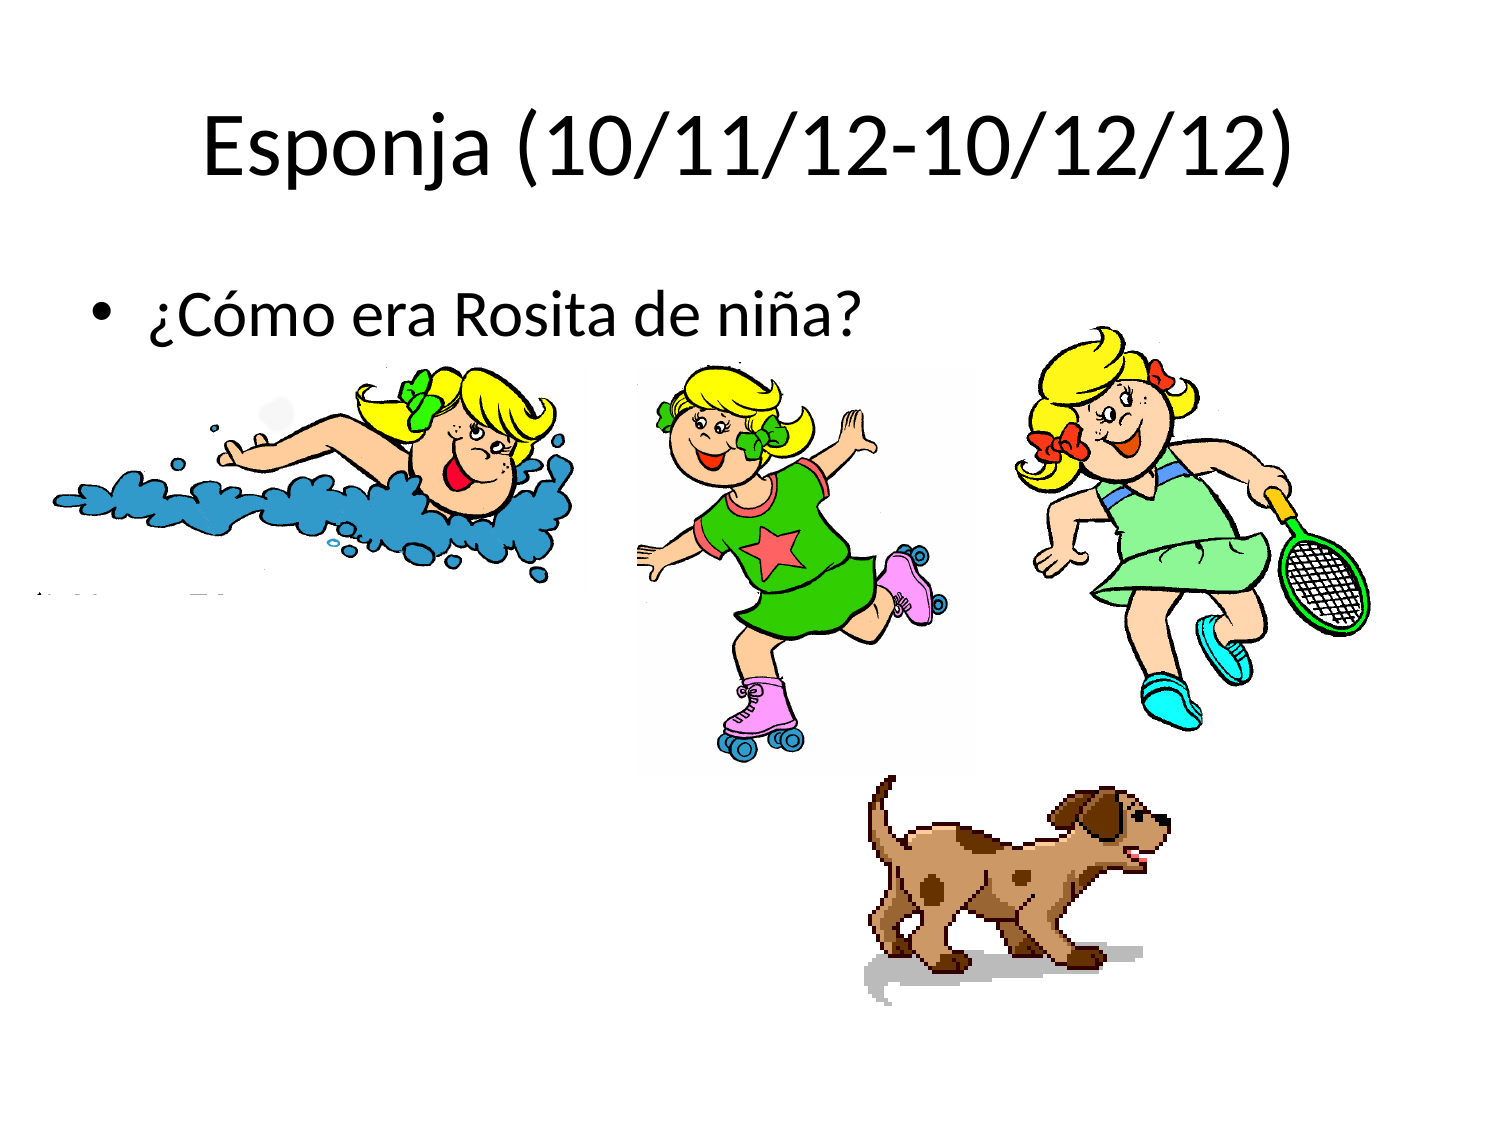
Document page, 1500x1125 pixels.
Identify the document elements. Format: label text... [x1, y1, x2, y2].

title Esponja (10/11/12-10/12/12) [75, 45, 1425, 233]
picture [1012, 312, 1384, 738]
list ¿Cómo era Rosita de niña? [75, 262, 1425, 1005]
picture [37, 362, 588, 595]
picture [637, 362, 1199, 1006]
